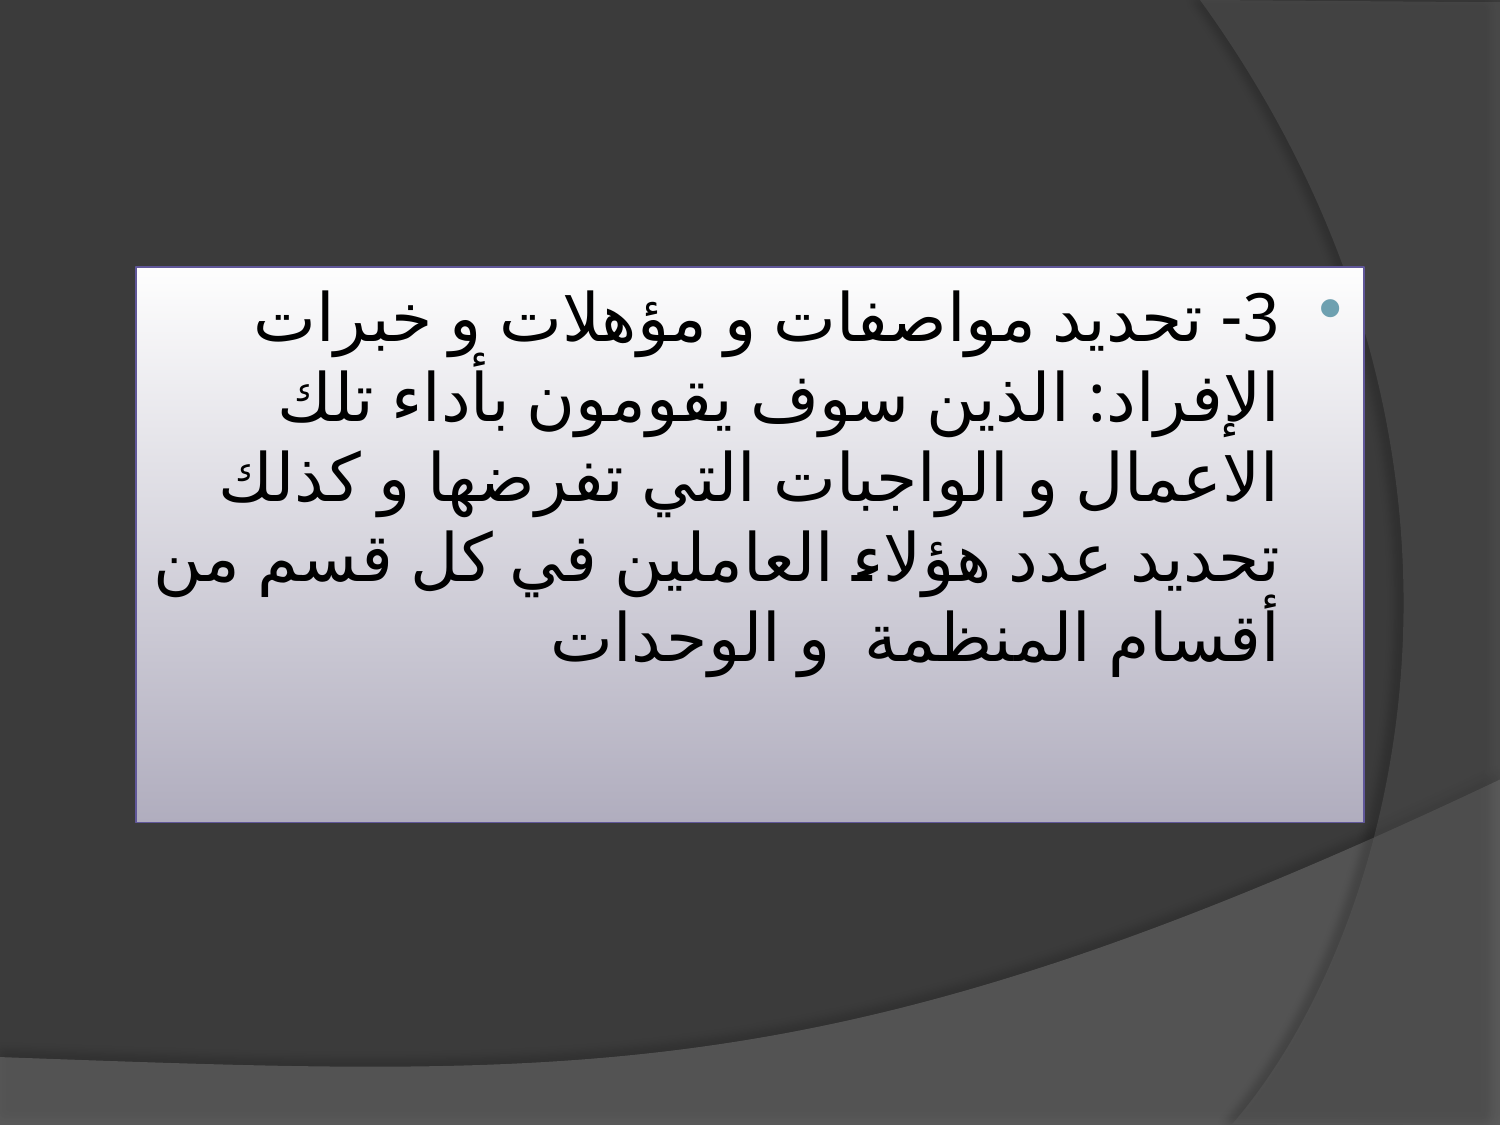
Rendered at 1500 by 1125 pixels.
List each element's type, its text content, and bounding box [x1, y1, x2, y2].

list 3- تحديد مواصفات و مؤهلات و خبرات الإفراد: الذين سوف يقومون بأداء تلك الاعمال و الواجبات التي تفرضها و كذلك تحديد عدد هؤلاء العاملين في كل قسم من أقسام المنظمة و الوحدات [135, 266, 1365, 823]
